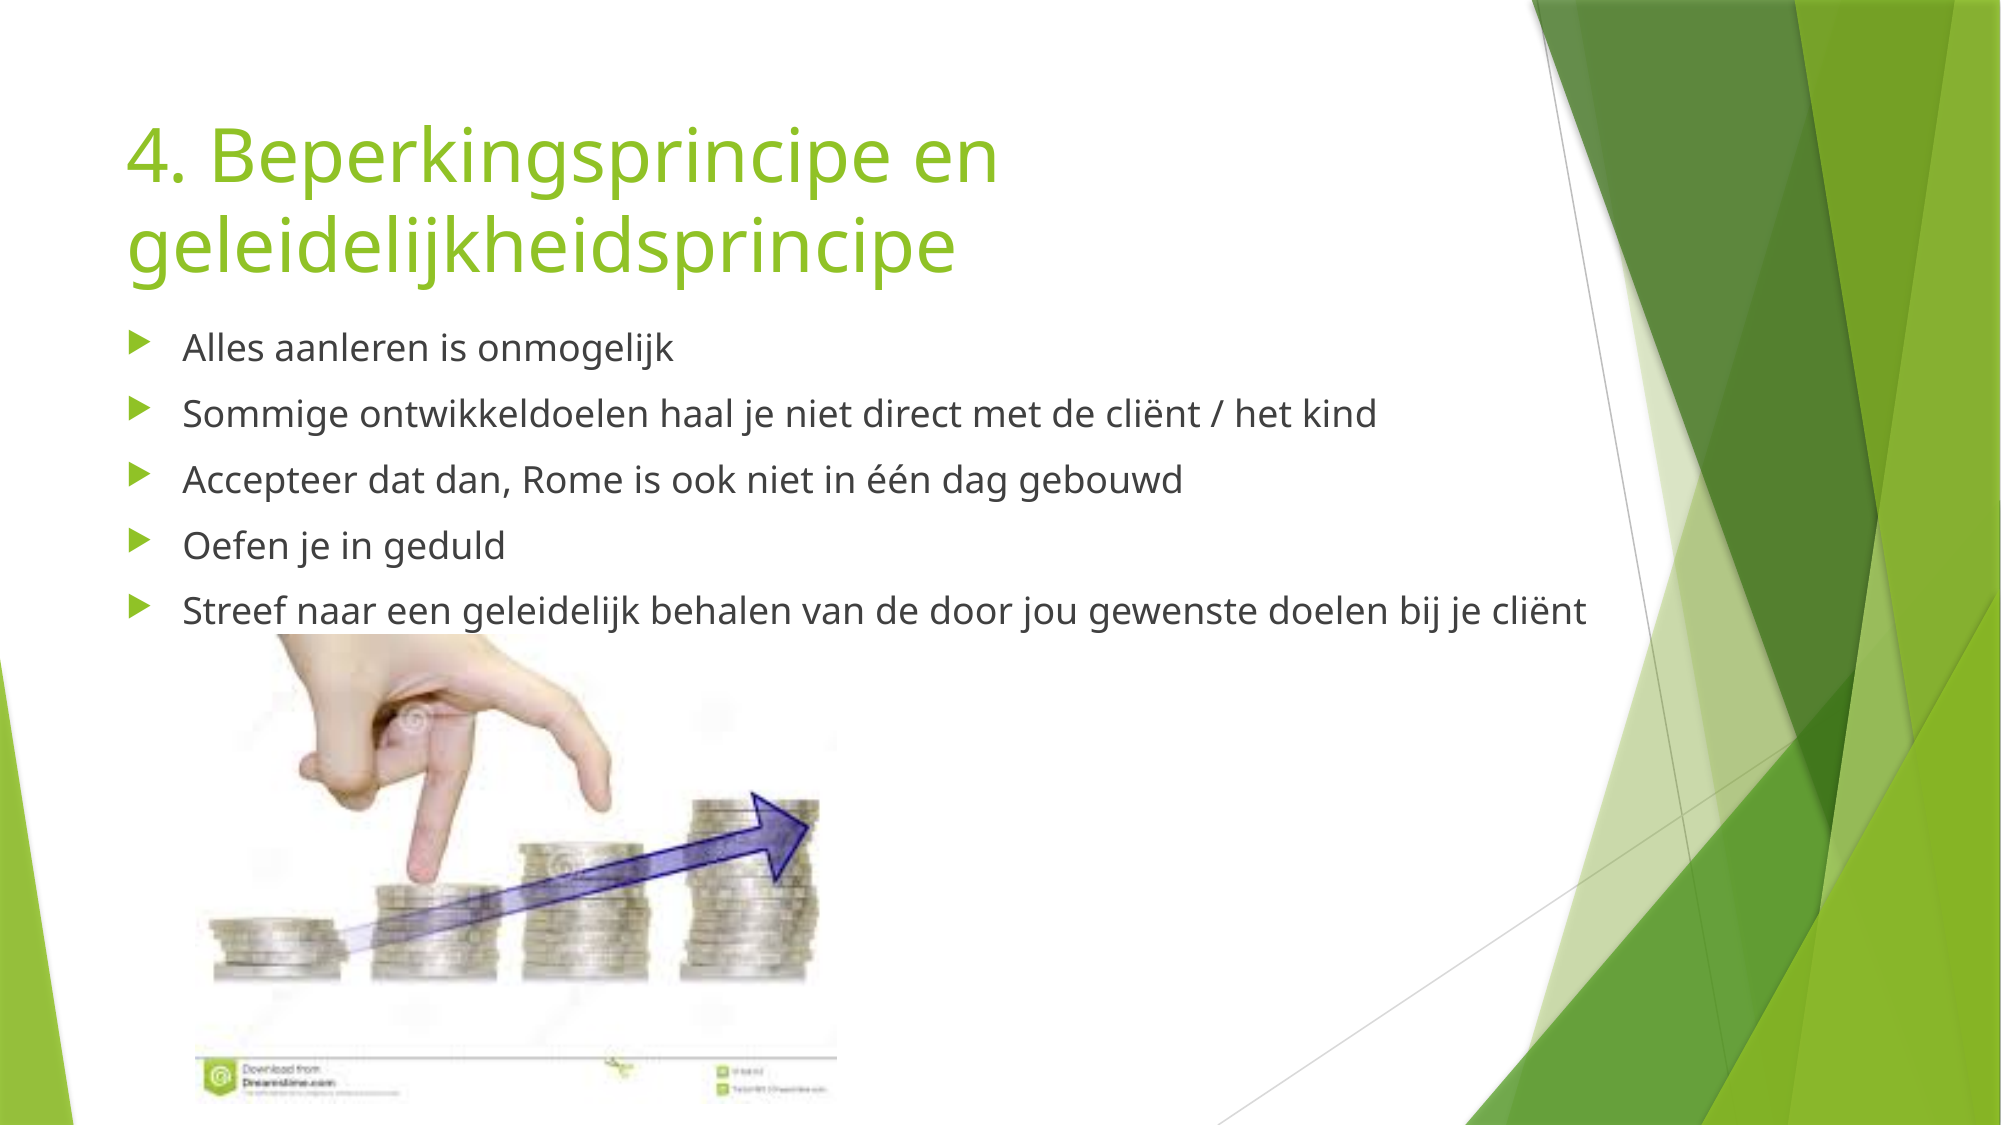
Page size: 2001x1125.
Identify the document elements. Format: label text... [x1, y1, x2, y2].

title 4. Beperkingsprincipe en geleidelijkheidsprincipe [111, 99, 1522, 316]
picture [194, 634, 838, 1105]
list Alles aanleren is onmogelijk Sommige ontwikkeldoelen haal je niet direct met de cliënt / het kind Accepteer dat dan, Rome is ook niet in één dag gebouwd Oefen je in geduld Streef naar een geleidelijk behalen van de door jou gewenste doelen bij je cliënt [111, 316, 1661, 954]
